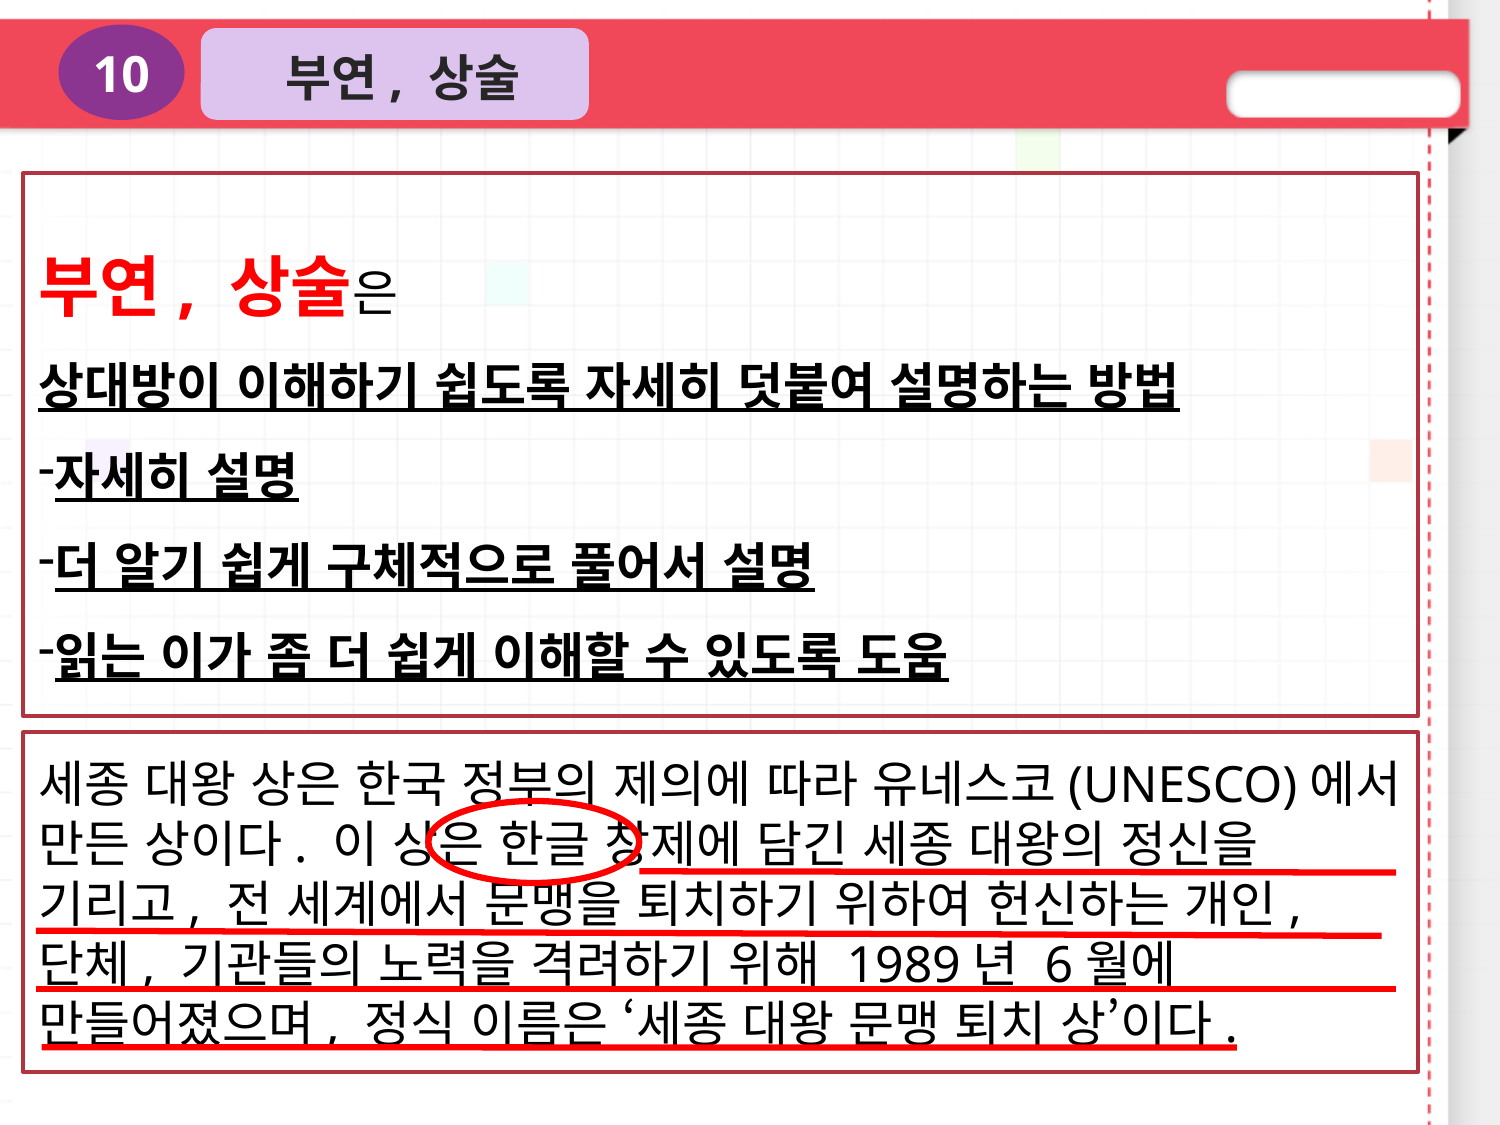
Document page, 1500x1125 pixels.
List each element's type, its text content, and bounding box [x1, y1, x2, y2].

text_box 10 [56, 22, 187, 123]
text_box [200, 27, 590, 120]
text_box 세종 대왕 상은 한국 정부의 제의에 따라 유네스코(UNESCO)에서 만든 상이다. 이 상은 한글 창제에 담긴 세종 대왕의 정신을 기리고, 전 세계에서 문맹을 퇴치하기 위하여 헌신하는 개인, 단체, 기관들의 노력을 격려하기 위해 1989년 6월에 만들어졌으며, 정식 이름은 ‘세종 대왕 문맹 퇴치 상’이다. [21, 730, 1420, 1074]
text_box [35, 930, 1382, 936]
text_box [426, 798, 642, 886]
picture [0, 0, 1500, 1125]
text_box 부연, 상술은 상대방이 이해하기 쉽도록 자세히 덧붙여 설명하는 방법 자세히 설명 더 알기 쉽게 구체적으로 풀어서 설명 읽는 이가 좀 더 쉽게 이해할 수 있도록 도움 [21, 171, 1420, 718]
